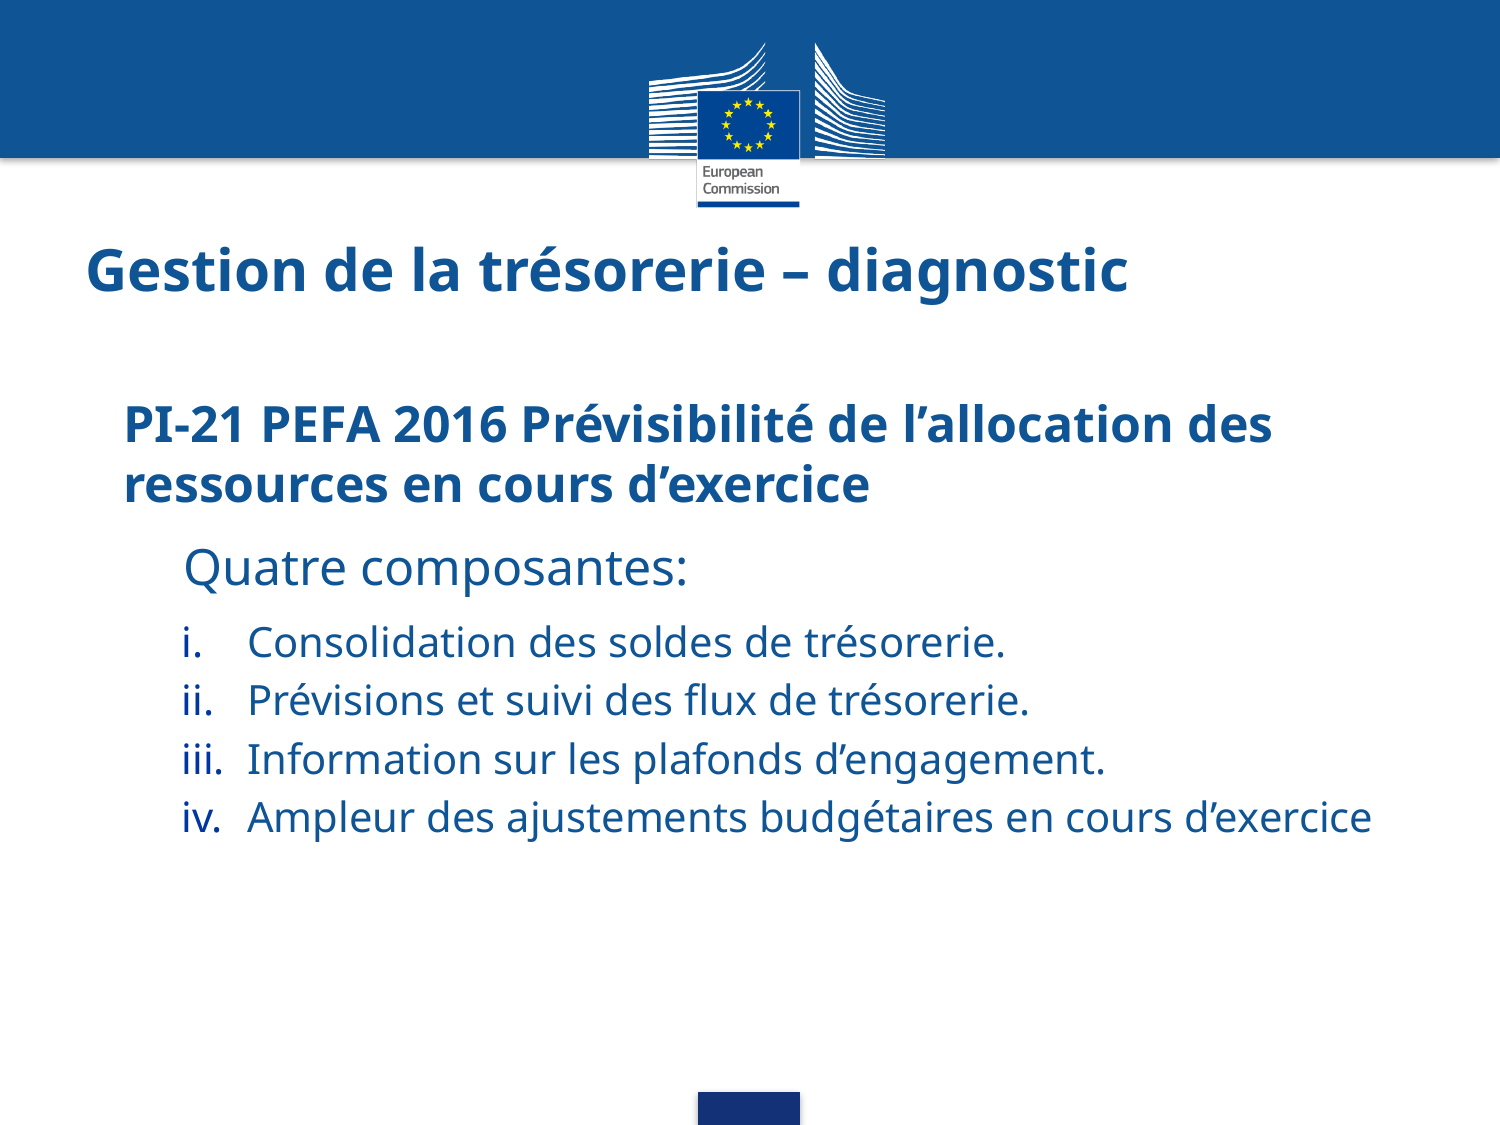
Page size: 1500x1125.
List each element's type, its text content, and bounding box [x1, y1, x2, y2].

list PI-21 PEFA 2016 Prévisibilité de l’allocation des ressources en cours d’exercice Quatre composantes: Consolidation des soldes de trésorerie. Prévisions et suivi des flux de trésorerie. Information sur les plafonds d’engagement. Ampleur des ajustements budgétaires en cours d’exercice [93, 384, 1426, 1079]
picture [649, 42, 885, 207]
title Gestion de la trésorerie – diagnostic [70, 207, 1421, 329]
